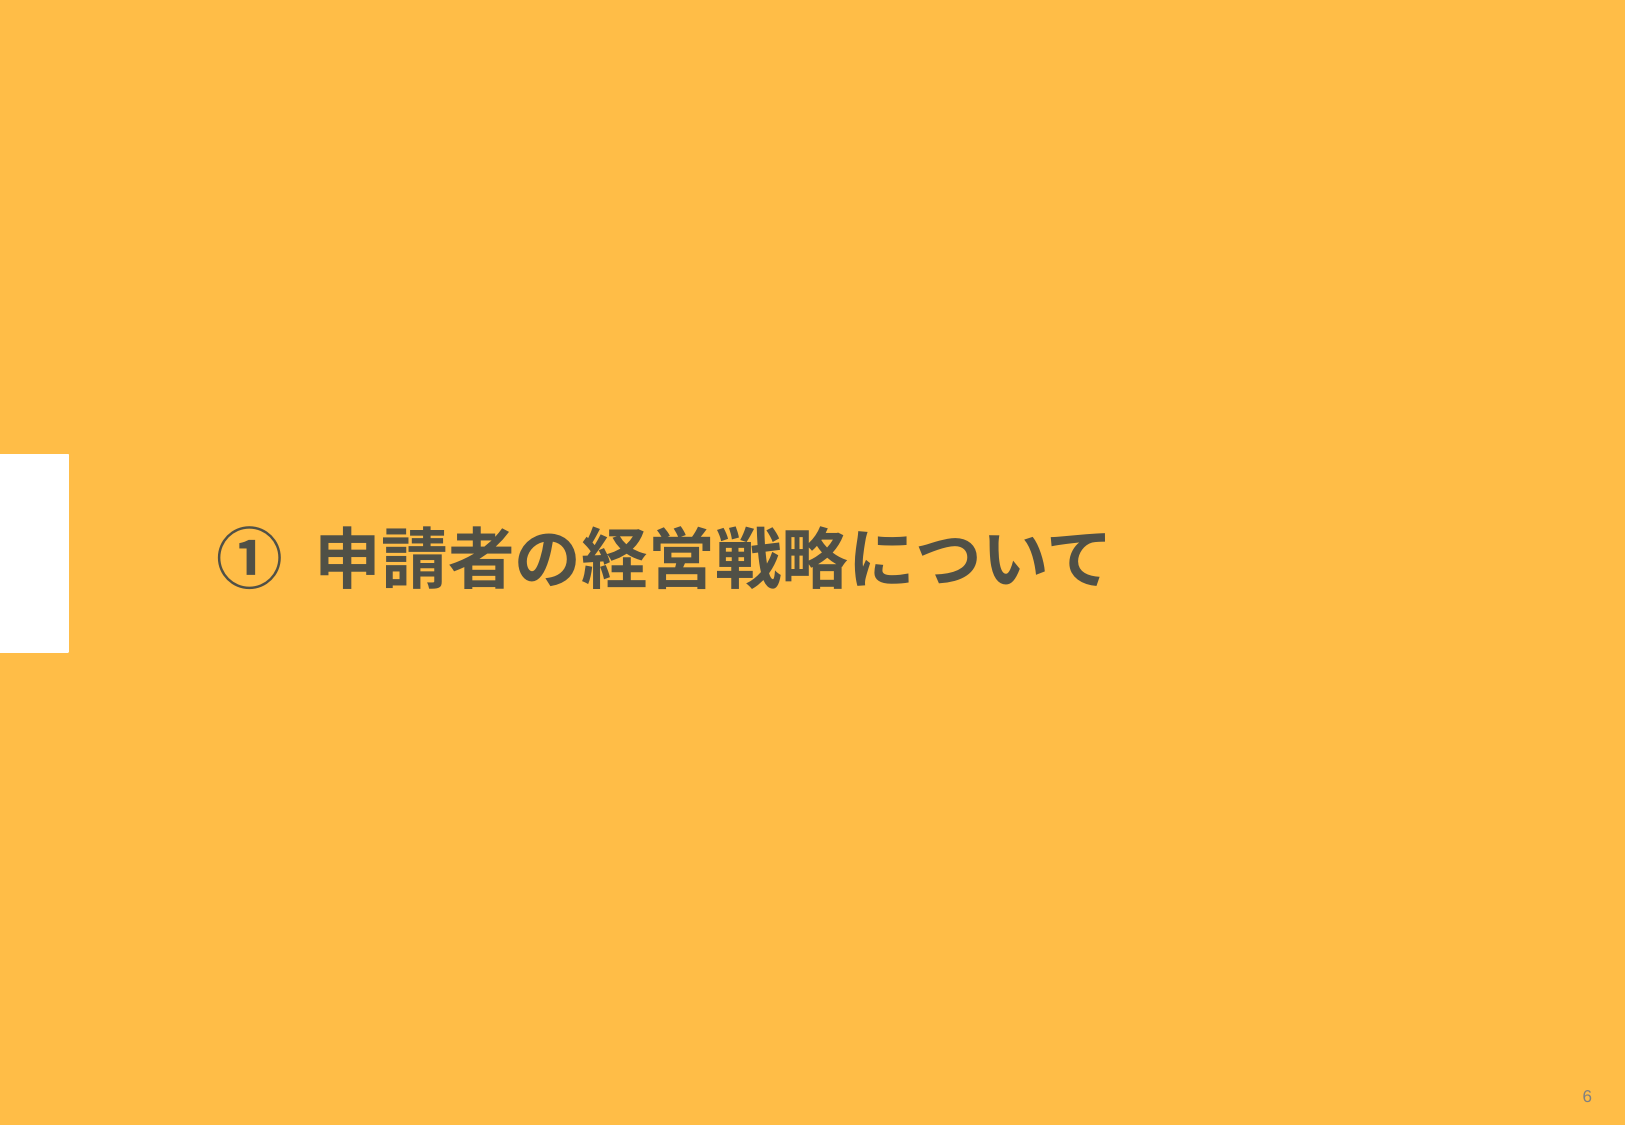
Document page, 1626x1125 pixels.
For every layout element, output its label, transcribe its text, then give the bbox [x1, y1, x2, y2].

list ① 申請者の経営戦略について [216, 454, 1423, 653]
